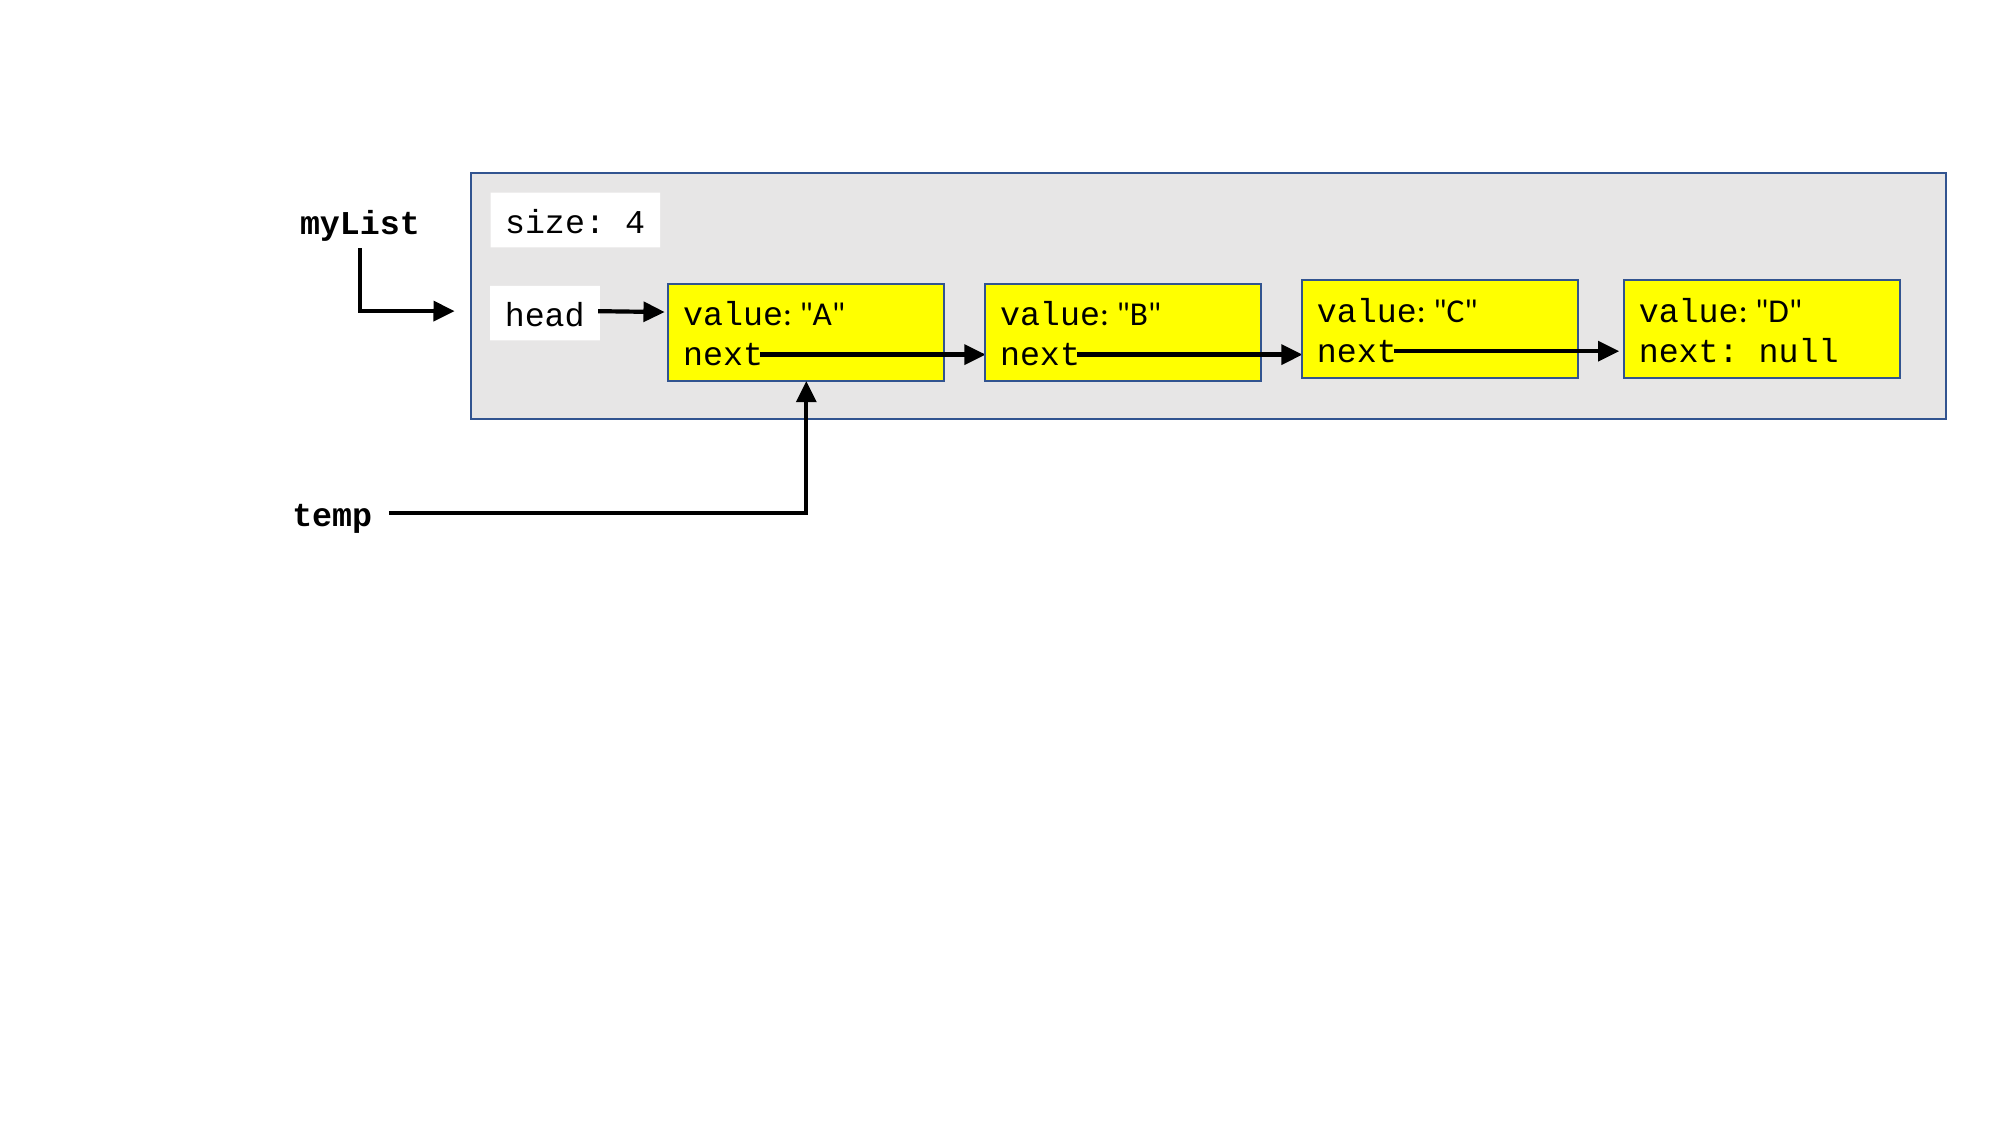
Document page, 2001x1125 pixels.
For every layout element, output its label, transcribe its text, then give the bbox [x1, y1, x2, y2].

text_box temp [277, 485, 389, 540]
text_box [388, 381, 807, 514]
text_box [668, 283, 985, 382]
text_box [376, 232, 439, 328]
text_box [284, 172, 1946, 420]
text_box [985, 283, 1303, 382]
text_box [1302, 280, 1619, 378]
